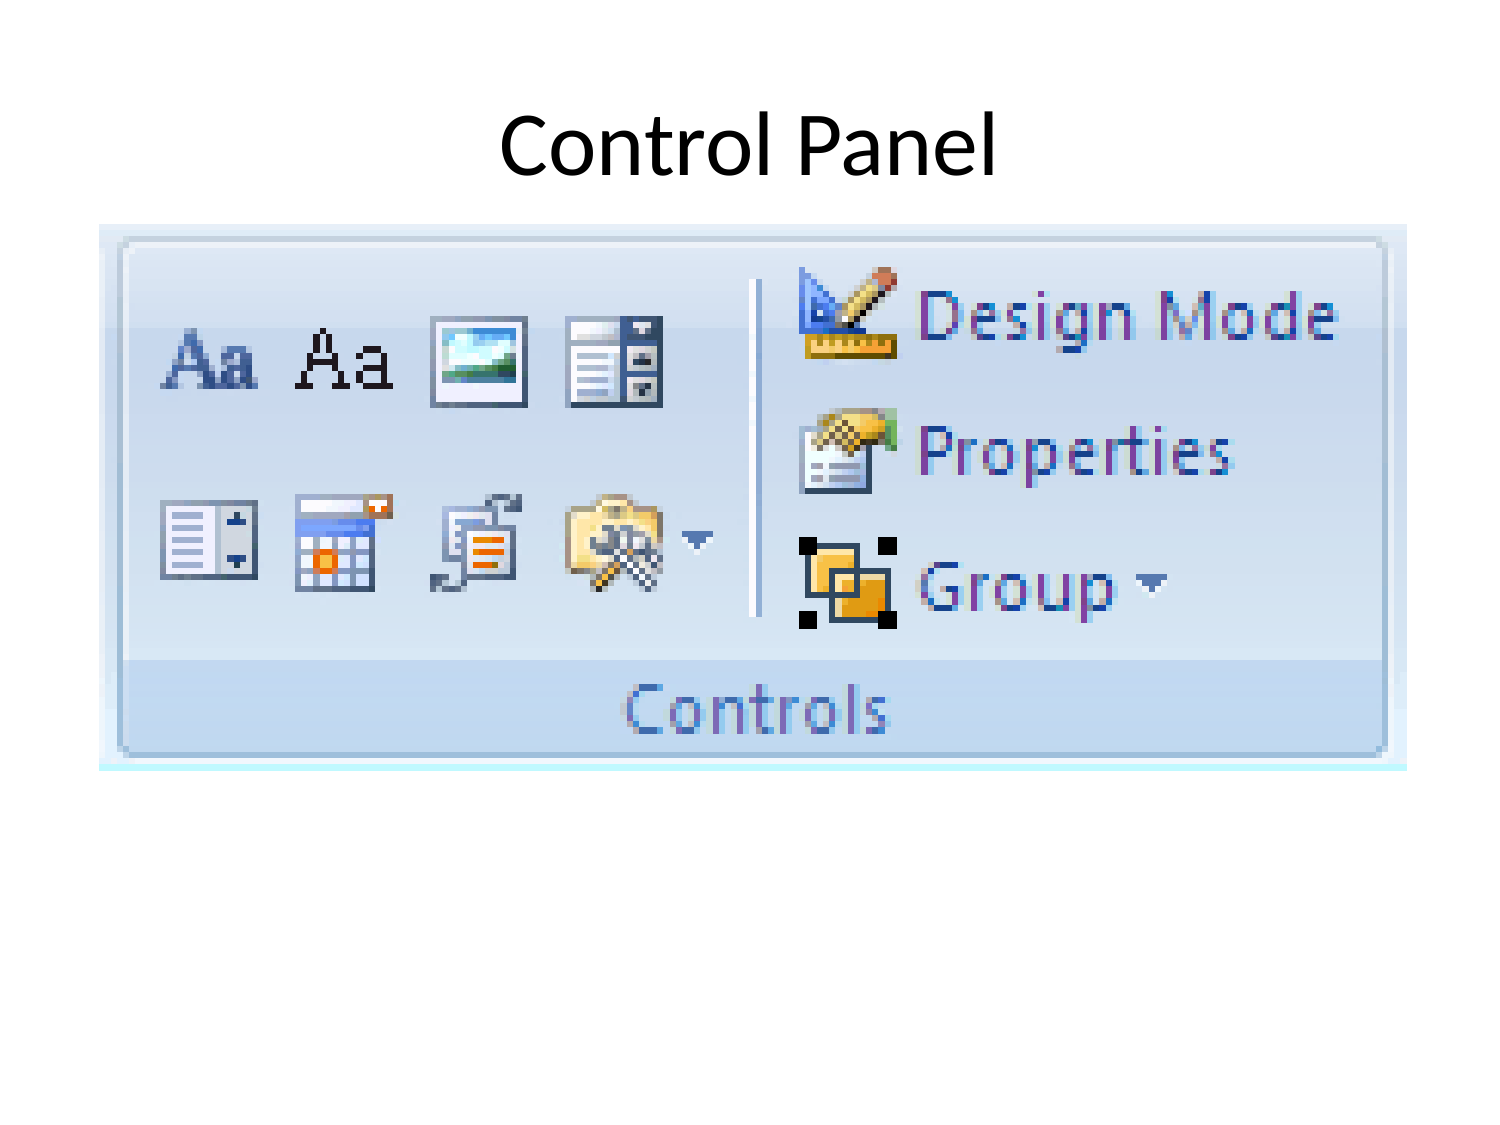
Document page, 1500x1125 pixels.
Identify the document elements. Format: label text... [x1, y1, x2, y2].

title Control Panel [75, 45, 1425, 233]
picture [99, 224, 1407, 771]
